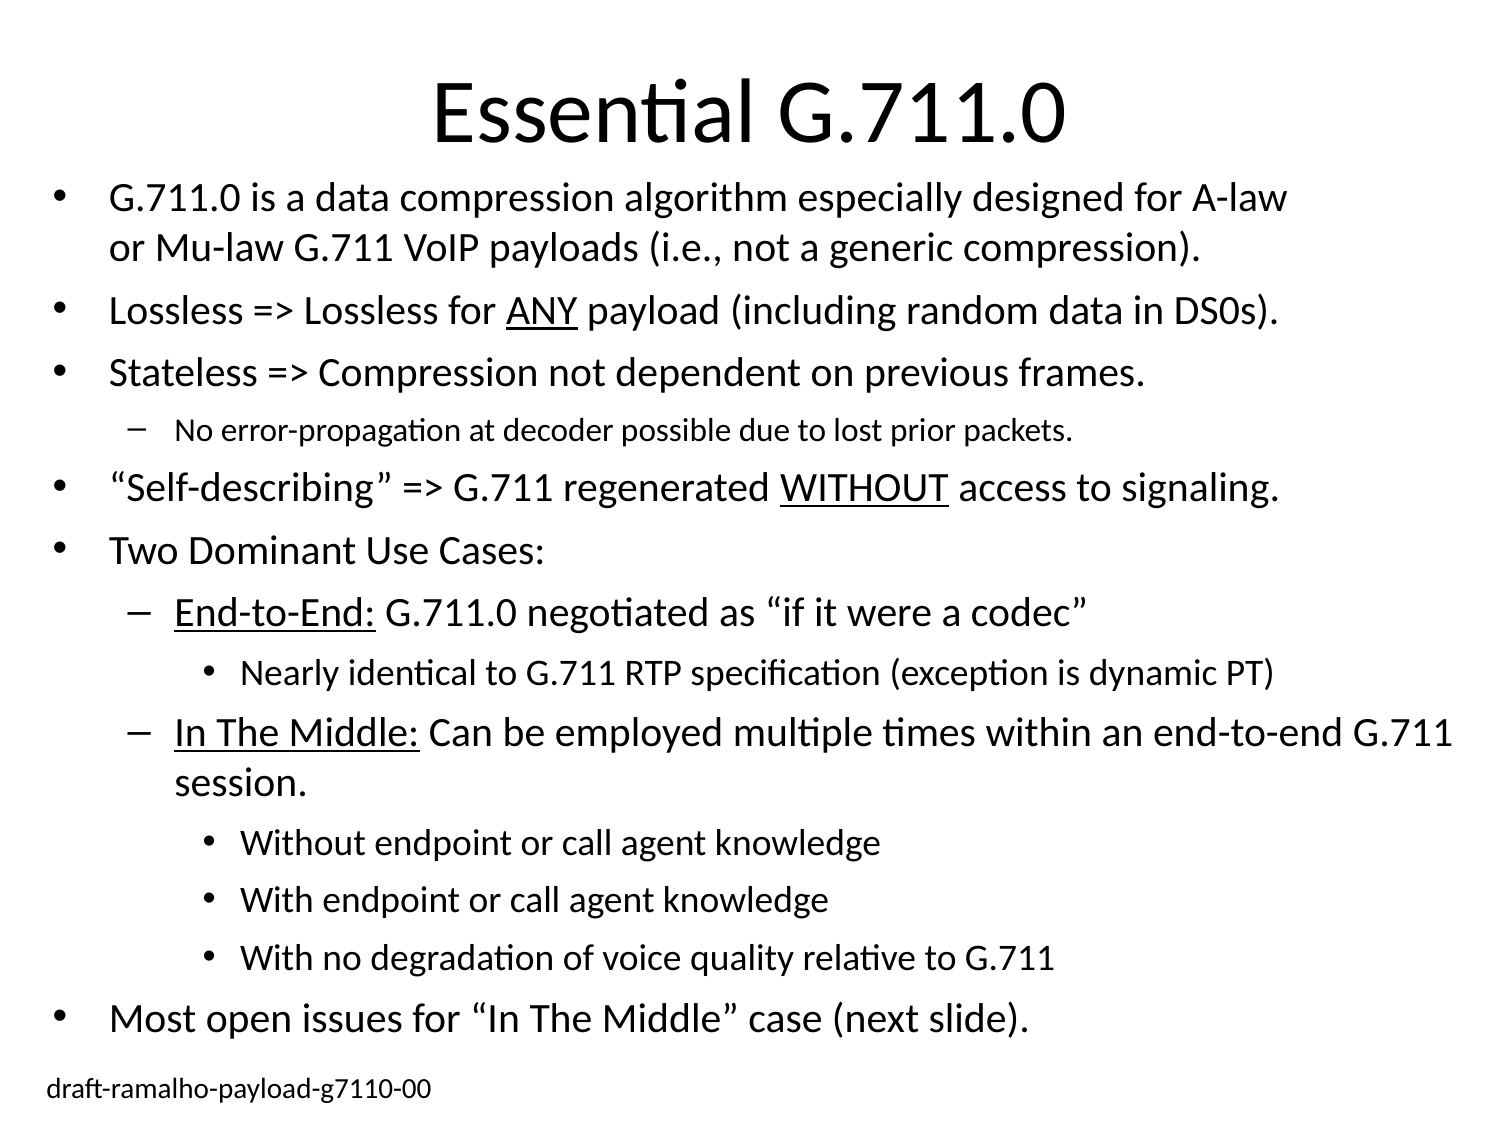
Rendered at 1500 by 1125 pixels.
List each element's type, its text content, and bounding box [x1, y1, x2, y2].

title Essential G.711.0 [74, 12, 1426, 162]
text_box draft-ramalho-payload-g7110-00 [31, 1062, 447, 1113]
list G.711.0 is a data compression algorithm especially designed for A-law or Mu-law G.711 VoIP payloads (i.e., not a generic compression). Lossless => Lossless for ANY payload (including random data in DS0s). Stateless => Compression not dependent on previous frames. No error-propagation at decoder possible due to lost prior packets. “Self-describing” => G.711 regenerated WITHOUT access to signaling. Two Dominant Use Cases: End-to-End: G.711.0 negotiated as “if it were a codec” Nearly identical to G.711 RTP specification (exception is dynamic PT) In The Middle: Can be employed multiple times within an end-to-end G.711 session. Without endpoint or call agent knowledge With endpoint or call agent knowledge With no degradation of voice quality relative to G.711 Most open issues for “In The Middle” case (next slide). [37, 162, 1476, 906]
